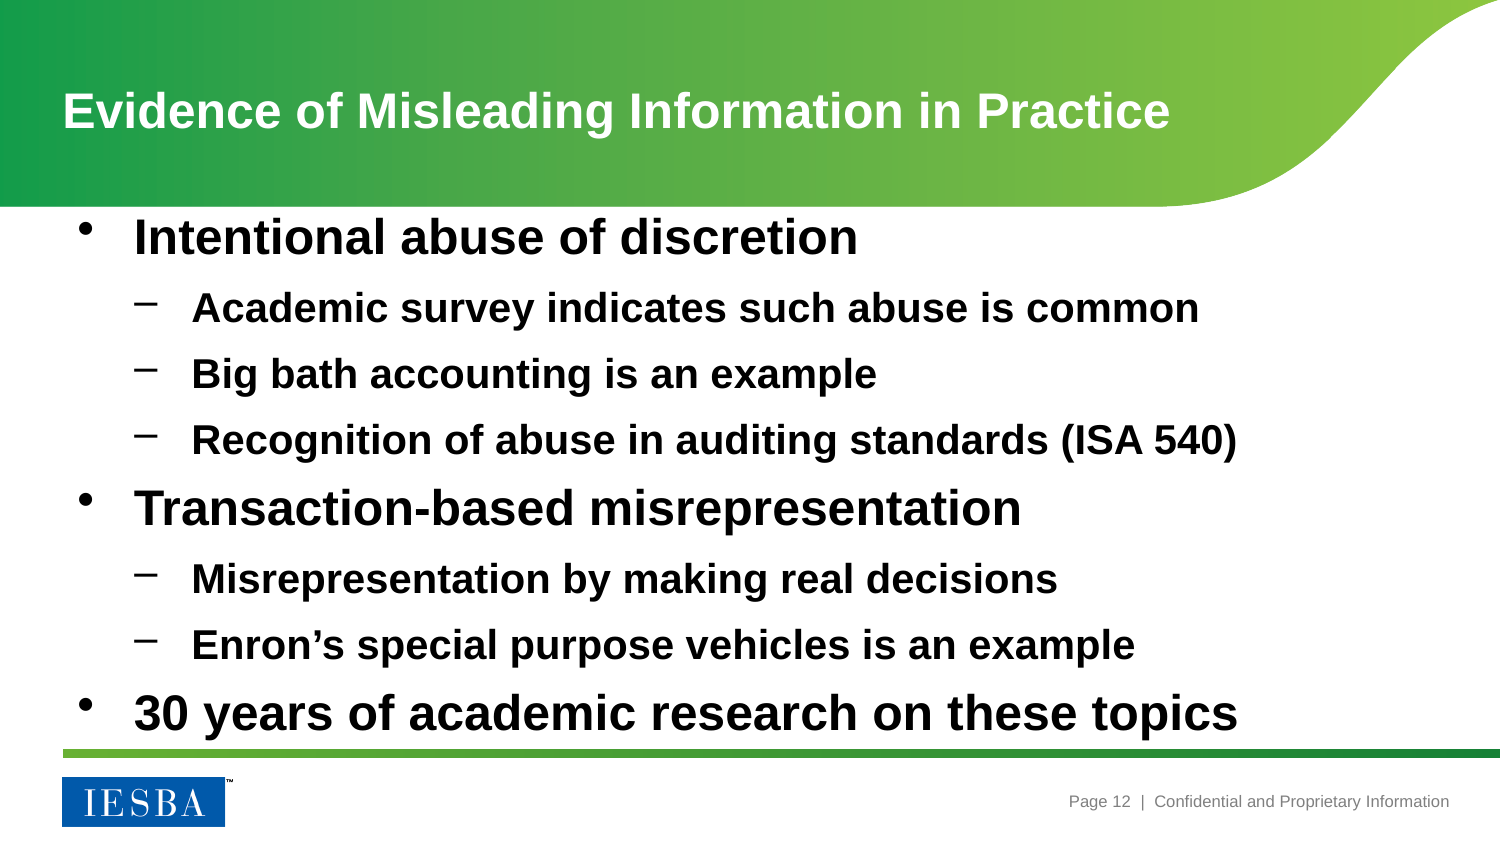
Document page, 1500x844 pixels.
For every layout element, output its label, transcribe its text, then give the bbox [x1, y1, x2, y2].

picture [0, 0, 1500, 207]
list Intentional abuse of discretion Academic survey indicates such abuse is common Big bath accounting is an example Recognition of abuse in auditing standards (ISA 540) Transaction-based misrepresentation Misrepresentation by making real decisions Enron’s special purpose vehicles is an example 30 years of academic research on these topics [62, 196, 1450, 700]
picture [62, 777, 233, 827]
title Evidence of Misleading Information in Practice [62, 75, 1300, 142]
